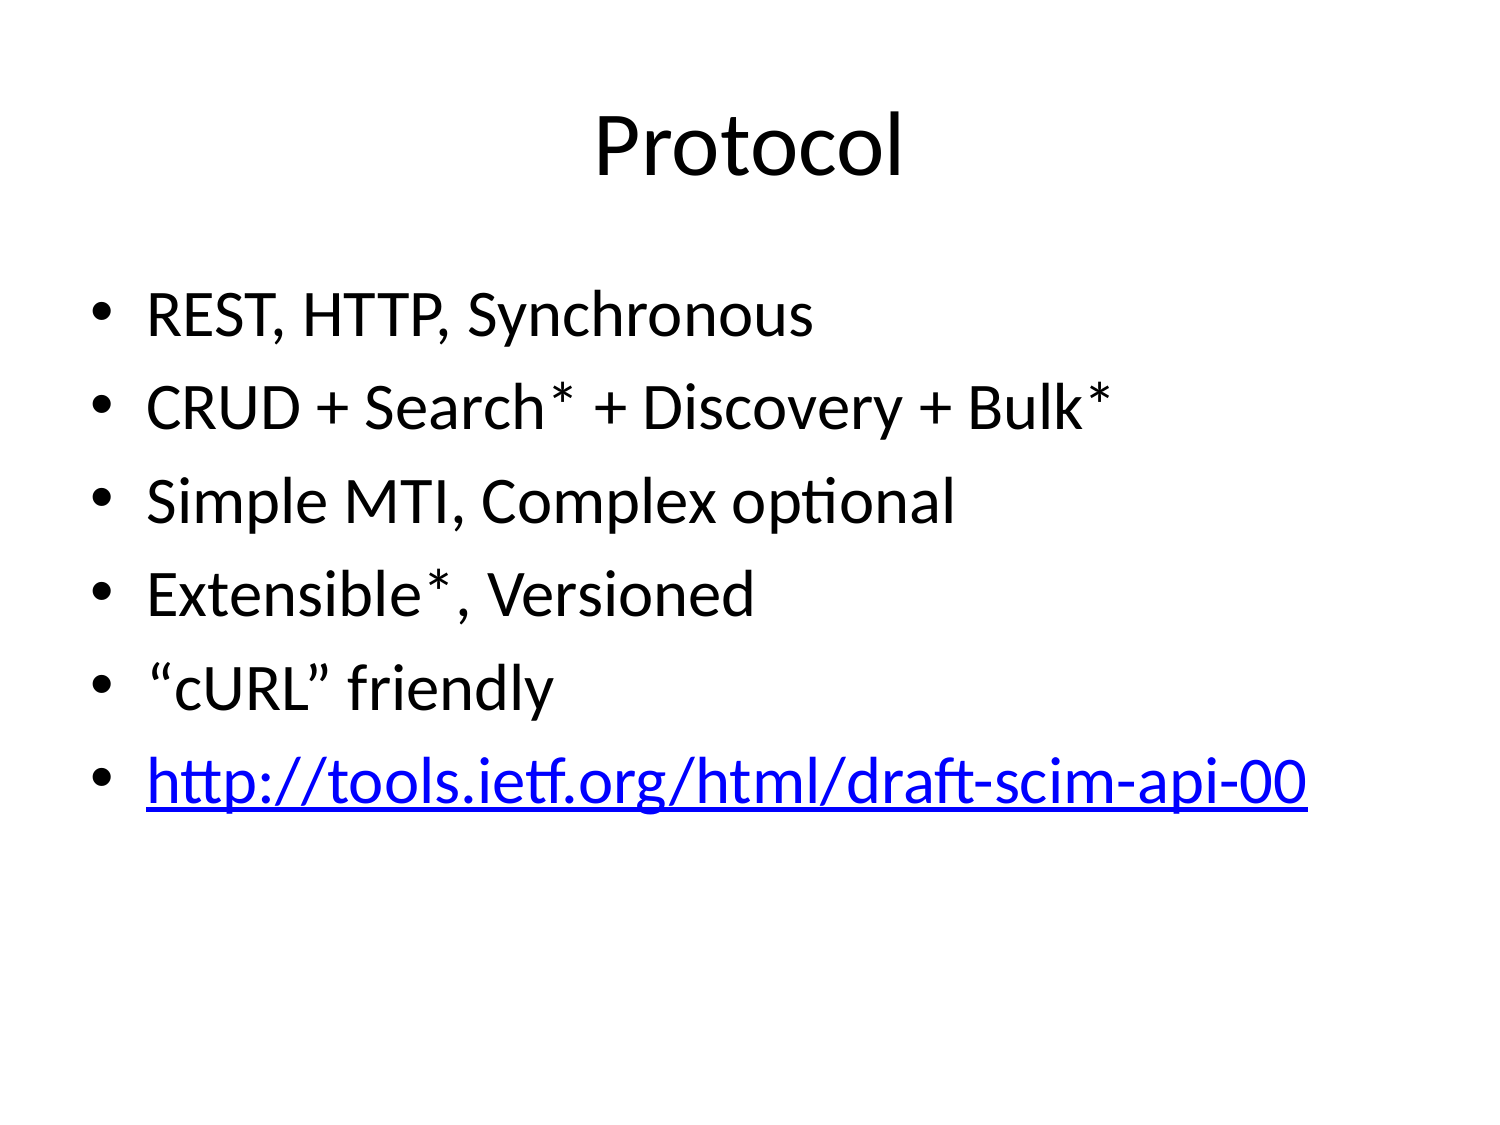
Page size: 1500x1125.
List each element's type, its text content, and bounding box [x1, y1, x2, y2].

title Protocol [75, 45, 1425, 233]
list REST, HTTP, Synchronous CRUD + Search* + Discovery + Bulk* Simple MTI, Complex optional Extensible*, Versioned “cURL” friendly http://tools.ietf.org/html/draft-scim-api-00 [75, 262, 1425, 1005]
